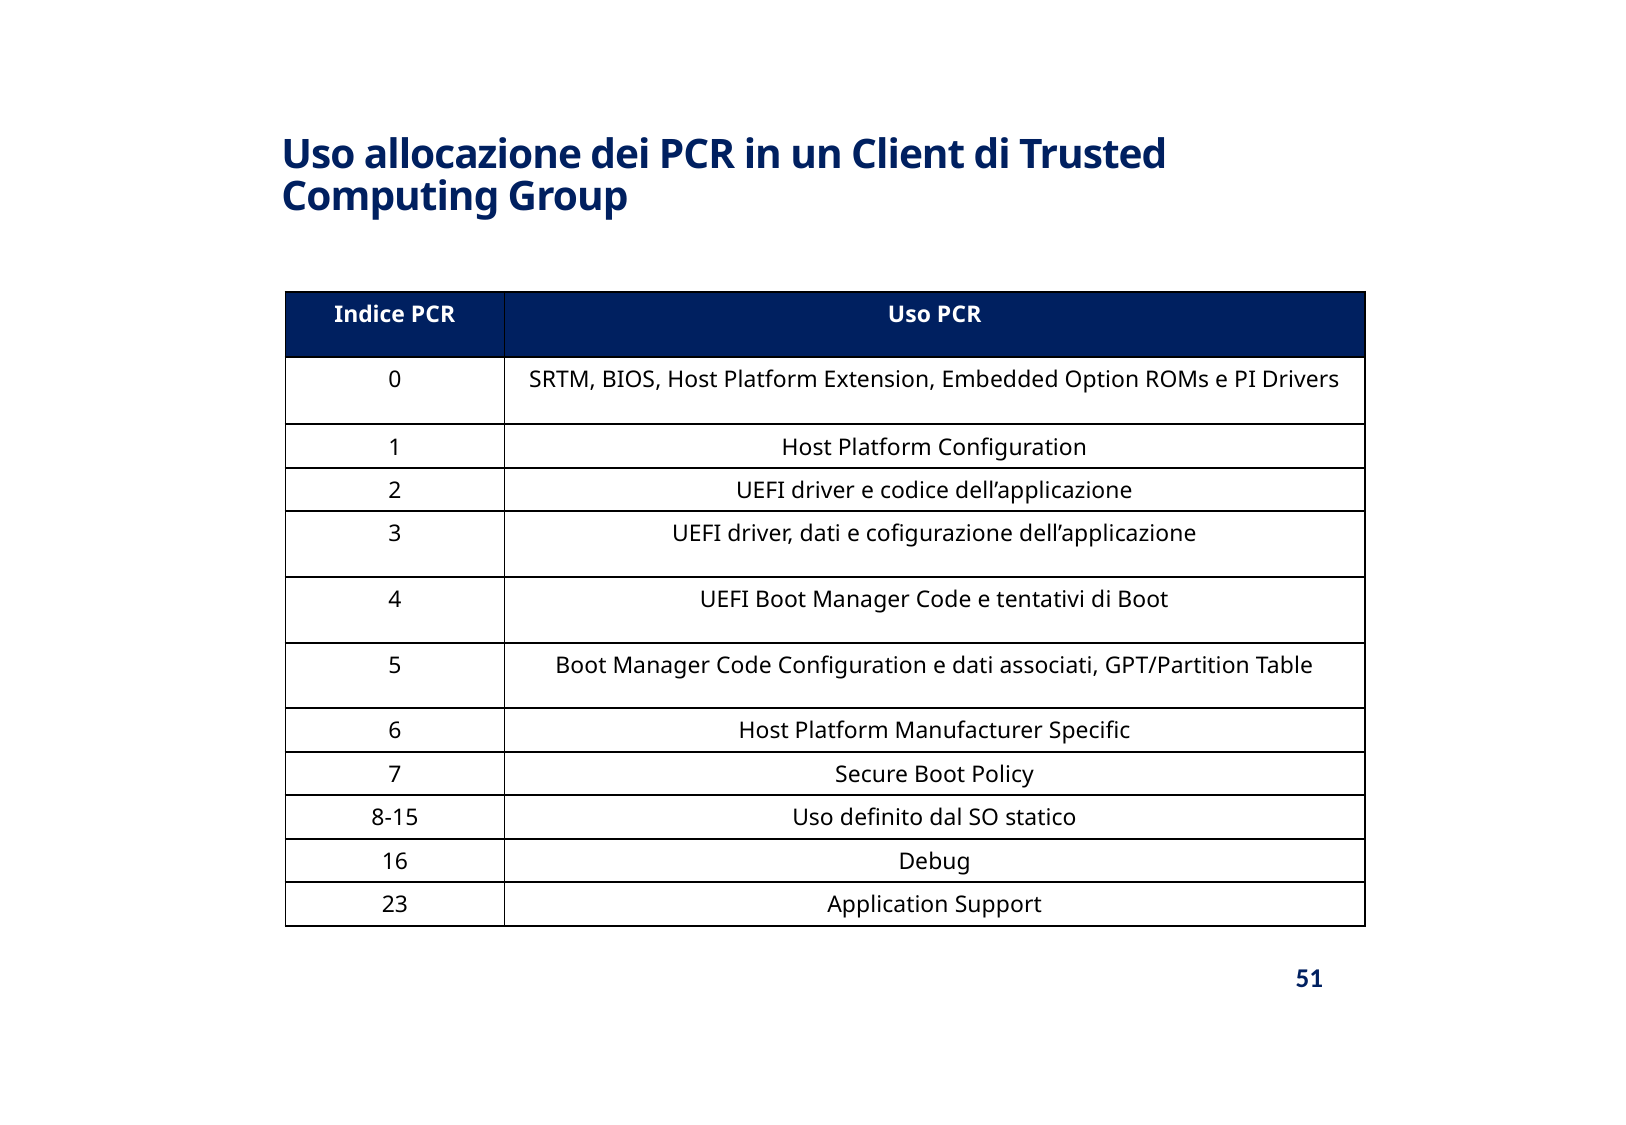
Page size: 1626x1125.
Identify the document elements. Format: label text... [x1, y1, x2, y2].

text_box Uso allocazione dei PCR in un Client di Trusted Computing Group [269, 105, 1343, 225]
table_cell Secure Boot Policy [505, 753, 1364, 794]
table_header Uso PCR [505, 293, 1364, 356]
table_cell UEFI driver e codice dell’applicazione [505, 469, 1364, 510]
table_cell 2 [286, 469, 504, 510]
table_cell Host Platform Configuration [505, 425, 1364, 467]
table_cell 16 [286, 840, 504, 881]
table_cell SRTM, BIOS, Host Platform Extension, Embedded Option ROMs e PI Drivers [505, 358, 1364, 423]
table_cell 0 [286, 358, 504, 423]
table_cell UEFI Boot Manager Code e tentativi di Boot [505, 578, 1364, 642]
table_cell Uso definito dal SO statico [505, 796, 1364, 838]
table_cell Host Platform Manufacturer Specific [505, 709, 1364, 751]
table_cell Boot Manager Code Configuration e dati associati, GPT/Partition Table [505, 644, 1364, 707]
table_cell 8-15 [286, 796, 504, 838]
table_cell 1 [286, 425, 504, 467]
table_cell Application Support [505, 883, 1364, 925]
table_header Indice PCR [286, 293, 504, 356]
table_cell 5 [286, 644, 504, 707]
table_cell 3 [286, 512, 504, 576]
table_cell Debug [505, 840, 1364, 881]
table_cell 23 [286, 883, 504, 925]
table_cell 6 [286, 709, 504, 751]
table_cell 4 [286, 578, 504, 642]
slide_number 51 [1063, 952, 1339, 1002]
table_cell 7 [286, 753, 504, 794]
table_cell UEFI driver, dati e cofigurazione dell’applicazione [505, 512, 1364, 576]
